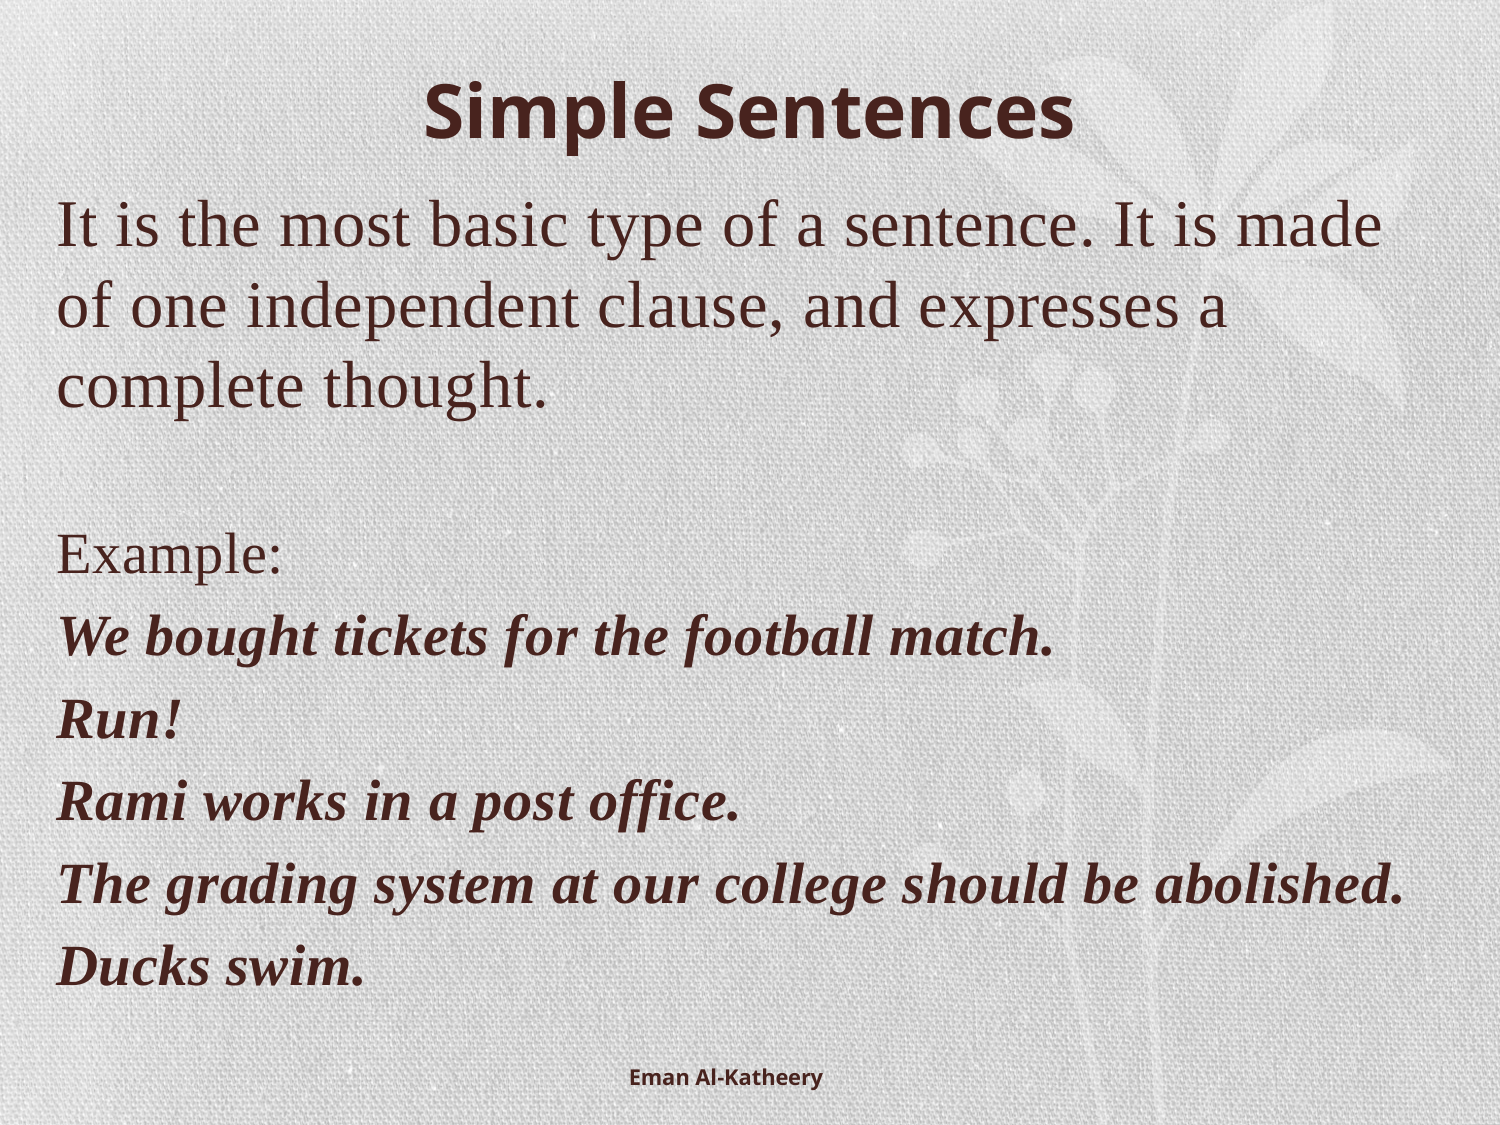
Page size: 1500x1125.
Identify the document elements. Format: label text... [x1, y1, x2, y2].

footer Eman Al-Katheery [614, 1054, 1285, 1103]
title Simple Sentences [75, 19, 1425, 161]
list It is the most basic type of a sentence. It is made of one independent clause, and expresses a complete thought. Example: We bought tickets for the football match. Run! Rami works in a post office. The grading system at our college should be abolished. Ducks swim. [41, 172, 1471, 1035]
